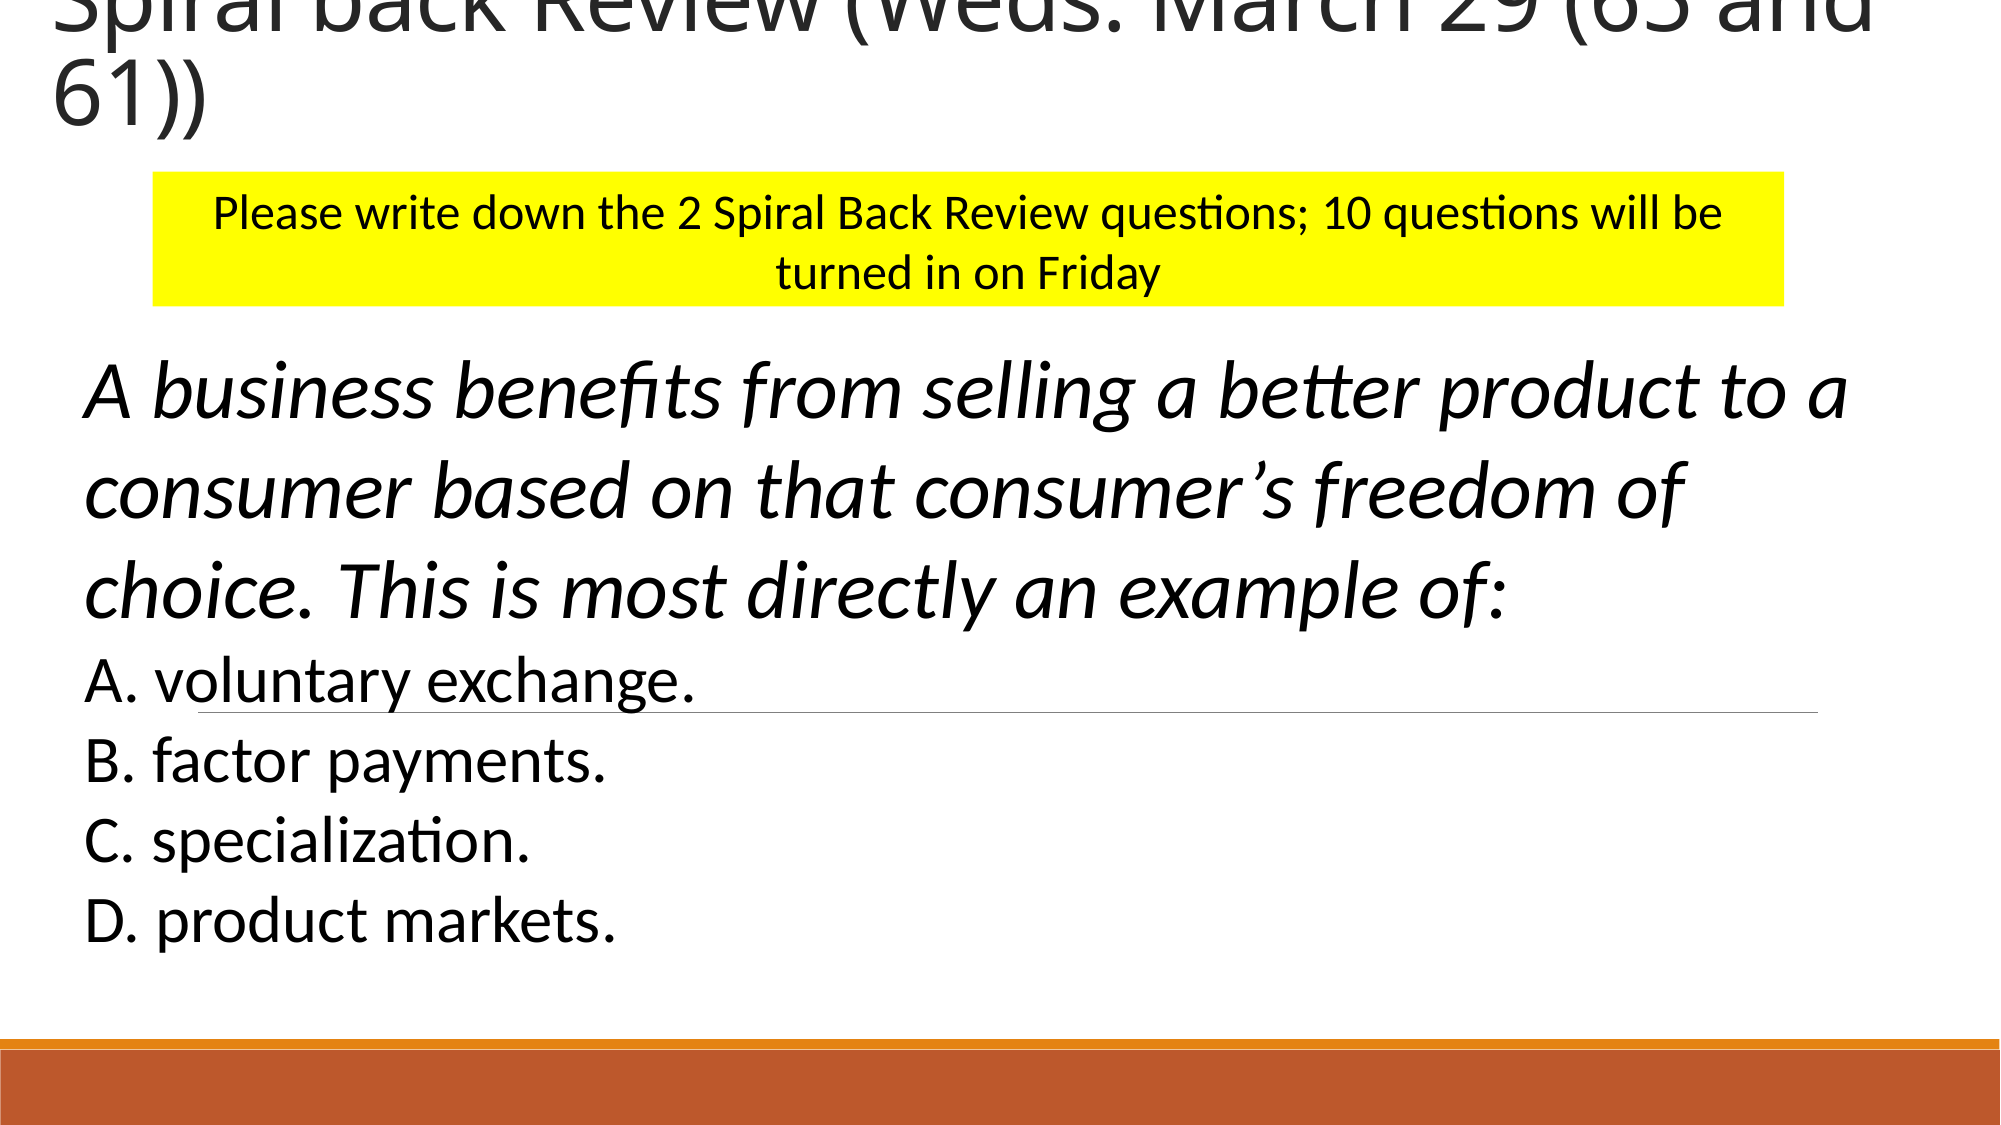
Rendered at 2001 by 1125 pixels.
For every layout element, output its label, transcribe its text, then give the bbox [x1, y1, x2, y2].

text_box A business benefits from selling a better product to a consumer based on that consumer’s freedom of choice. This is most directly an example of: A. voluntary exchange. B. factor payments. C. specialization. D. product markets. [69, 328, 1900, 963]
text_box Please write down the 2 Spiral Back Review questions; 10 questions will be turned in on Friday [152, 171, 1785, 307]
title Spiral back Review (Weds. March 29 (65 and 61)) [36, 0, 1900, 152]
